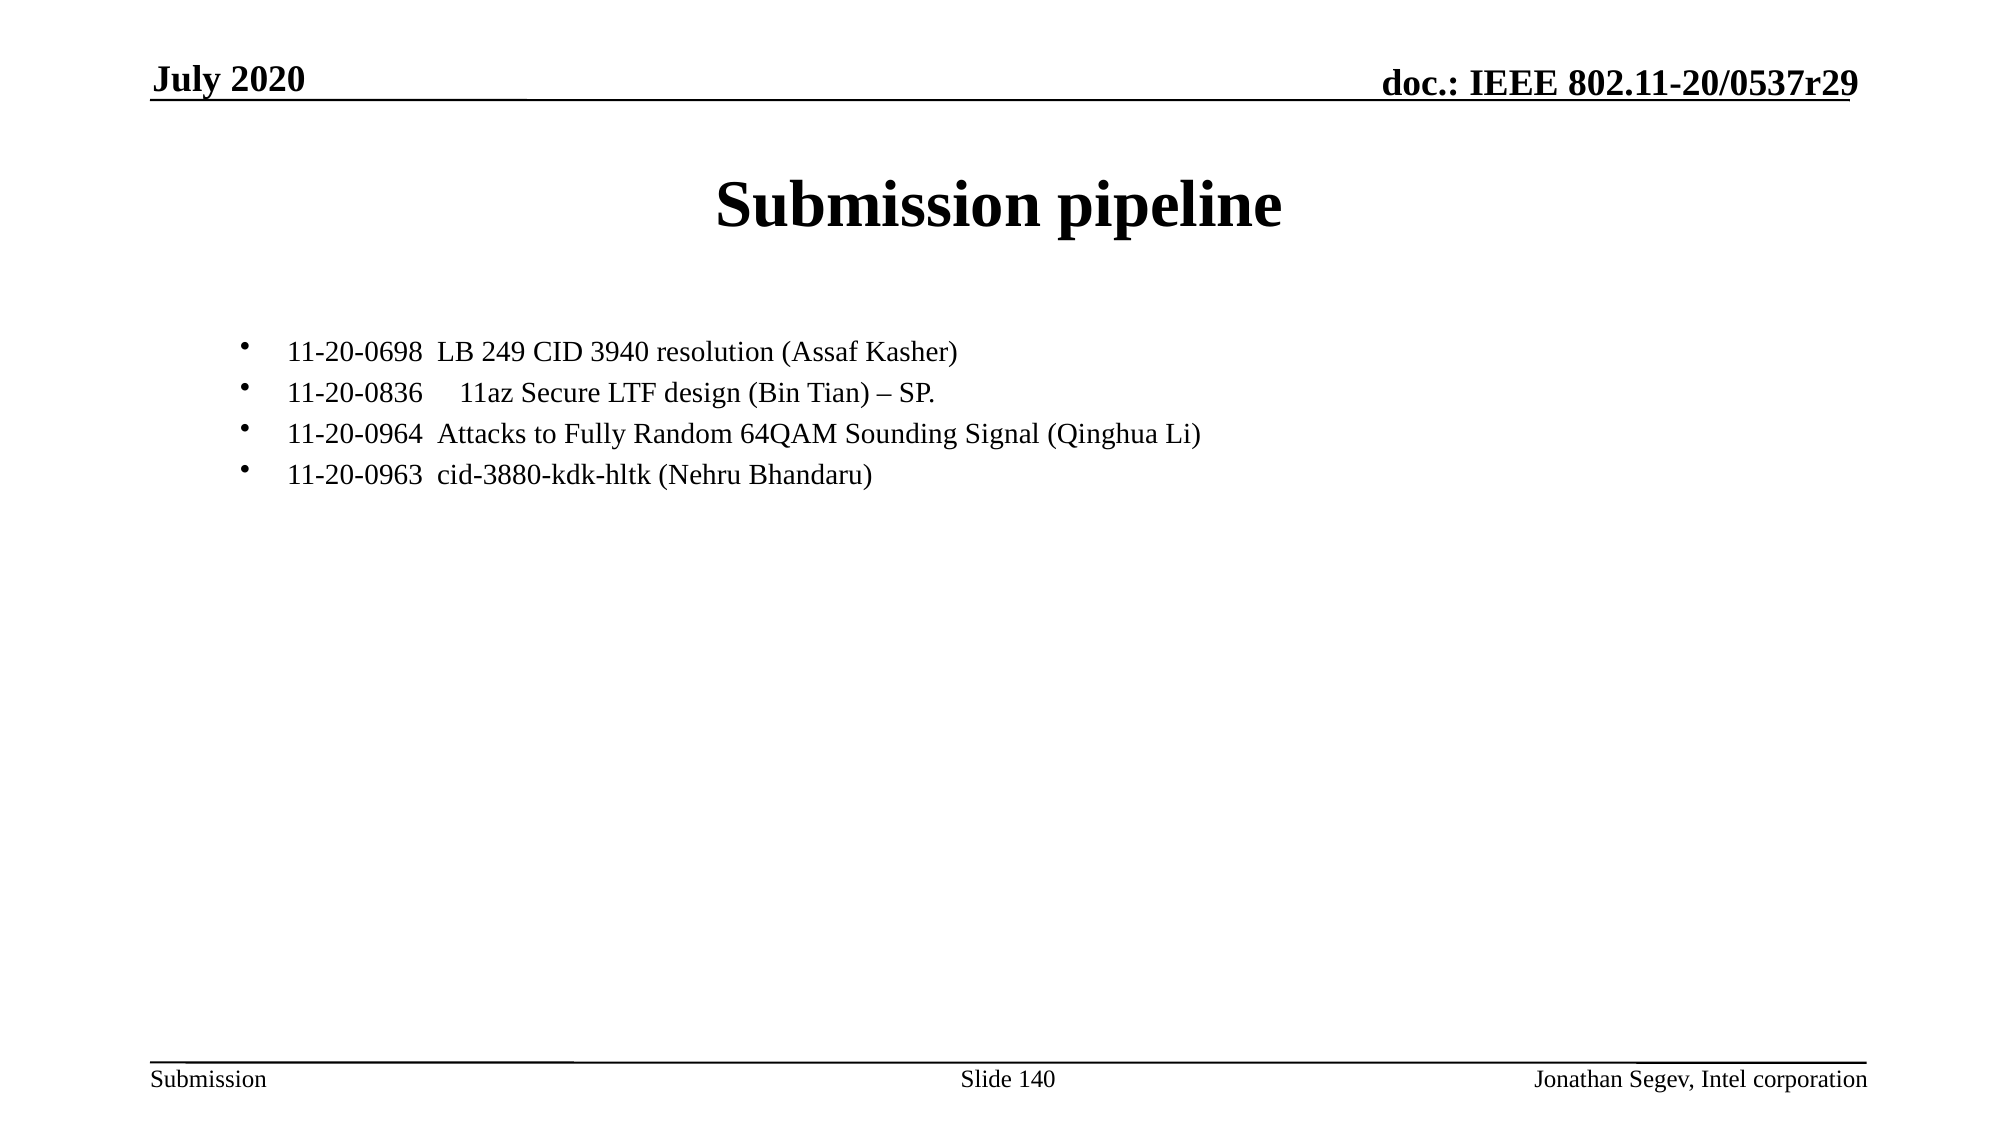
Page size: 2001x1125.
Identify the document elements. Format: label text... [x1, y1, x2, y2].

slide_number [152, 54, 563, 100]
title Submission pipeline [149, 112, 1850, 288]
footer Jonathan Segev, Intel corporation [1171, 1061, 1869, 1093]
slide_number Slide 140 [950, 1061, 1067, 1123]
list 11-20-0698 LB 249 CID 3940 resolution (Assaf Kasher) 11-20-0836 11az Secure LTF design (Bin Tian) – SP. 11-20-0964 Attacks to Fully Random 64QAM Sounding Signal (Qinghua Li) 11-20-0963 cid-3880-kdk-hltk (Nehru Bhandaru) [149, 324, 1850, 1000]
